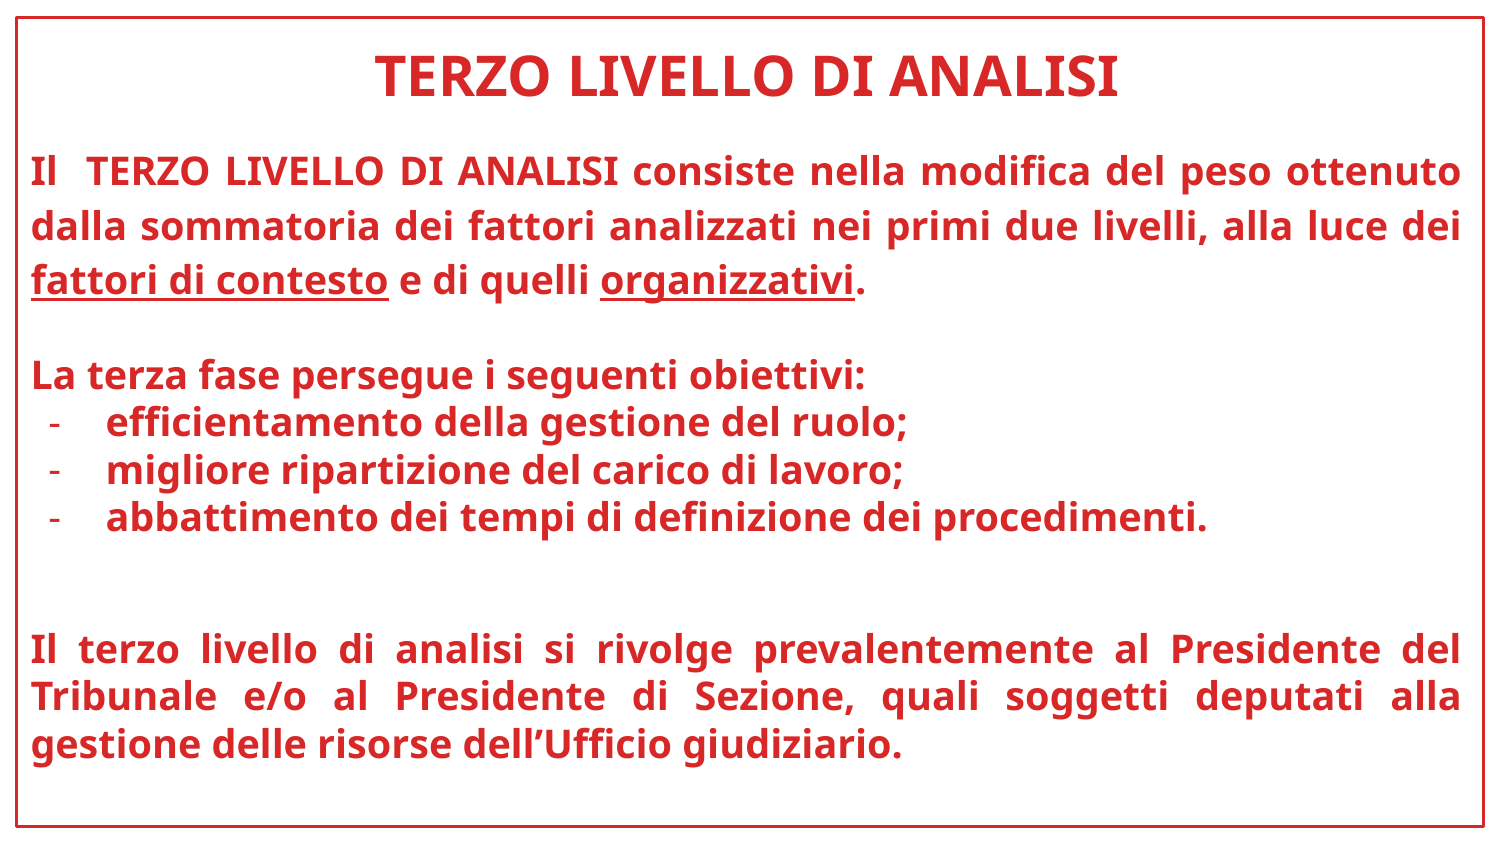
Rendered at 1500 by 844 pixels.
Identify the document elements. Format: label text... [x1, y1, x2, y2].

text_box TERZO LIVELLO DI ANALISI [15, 25, 1479, 123]
text_box Il TERZO LIVELLO DI ANALISI consiste nella modifica del peso ottenuto dalla sommatoria dei fattori analizzati nei primi due livelli, alla luce dei fattori di contesto e di quelli organizzativi. La terza fase persegue i seguenti obiettivi: efficientamento della gestione del ruolo; migliore ripartizione del carico di lavoro; abbattimento dei tempi di definizione dei procedimenti. Il terzo livello di analisi si rivolge prevalentemente al Presidente del Tribunale e/o al Presidente di Sezione, quali soggetti deputati alla gestione delle risorse dell’Ufficio giudiziario. [15, 123, 1479, 844]
